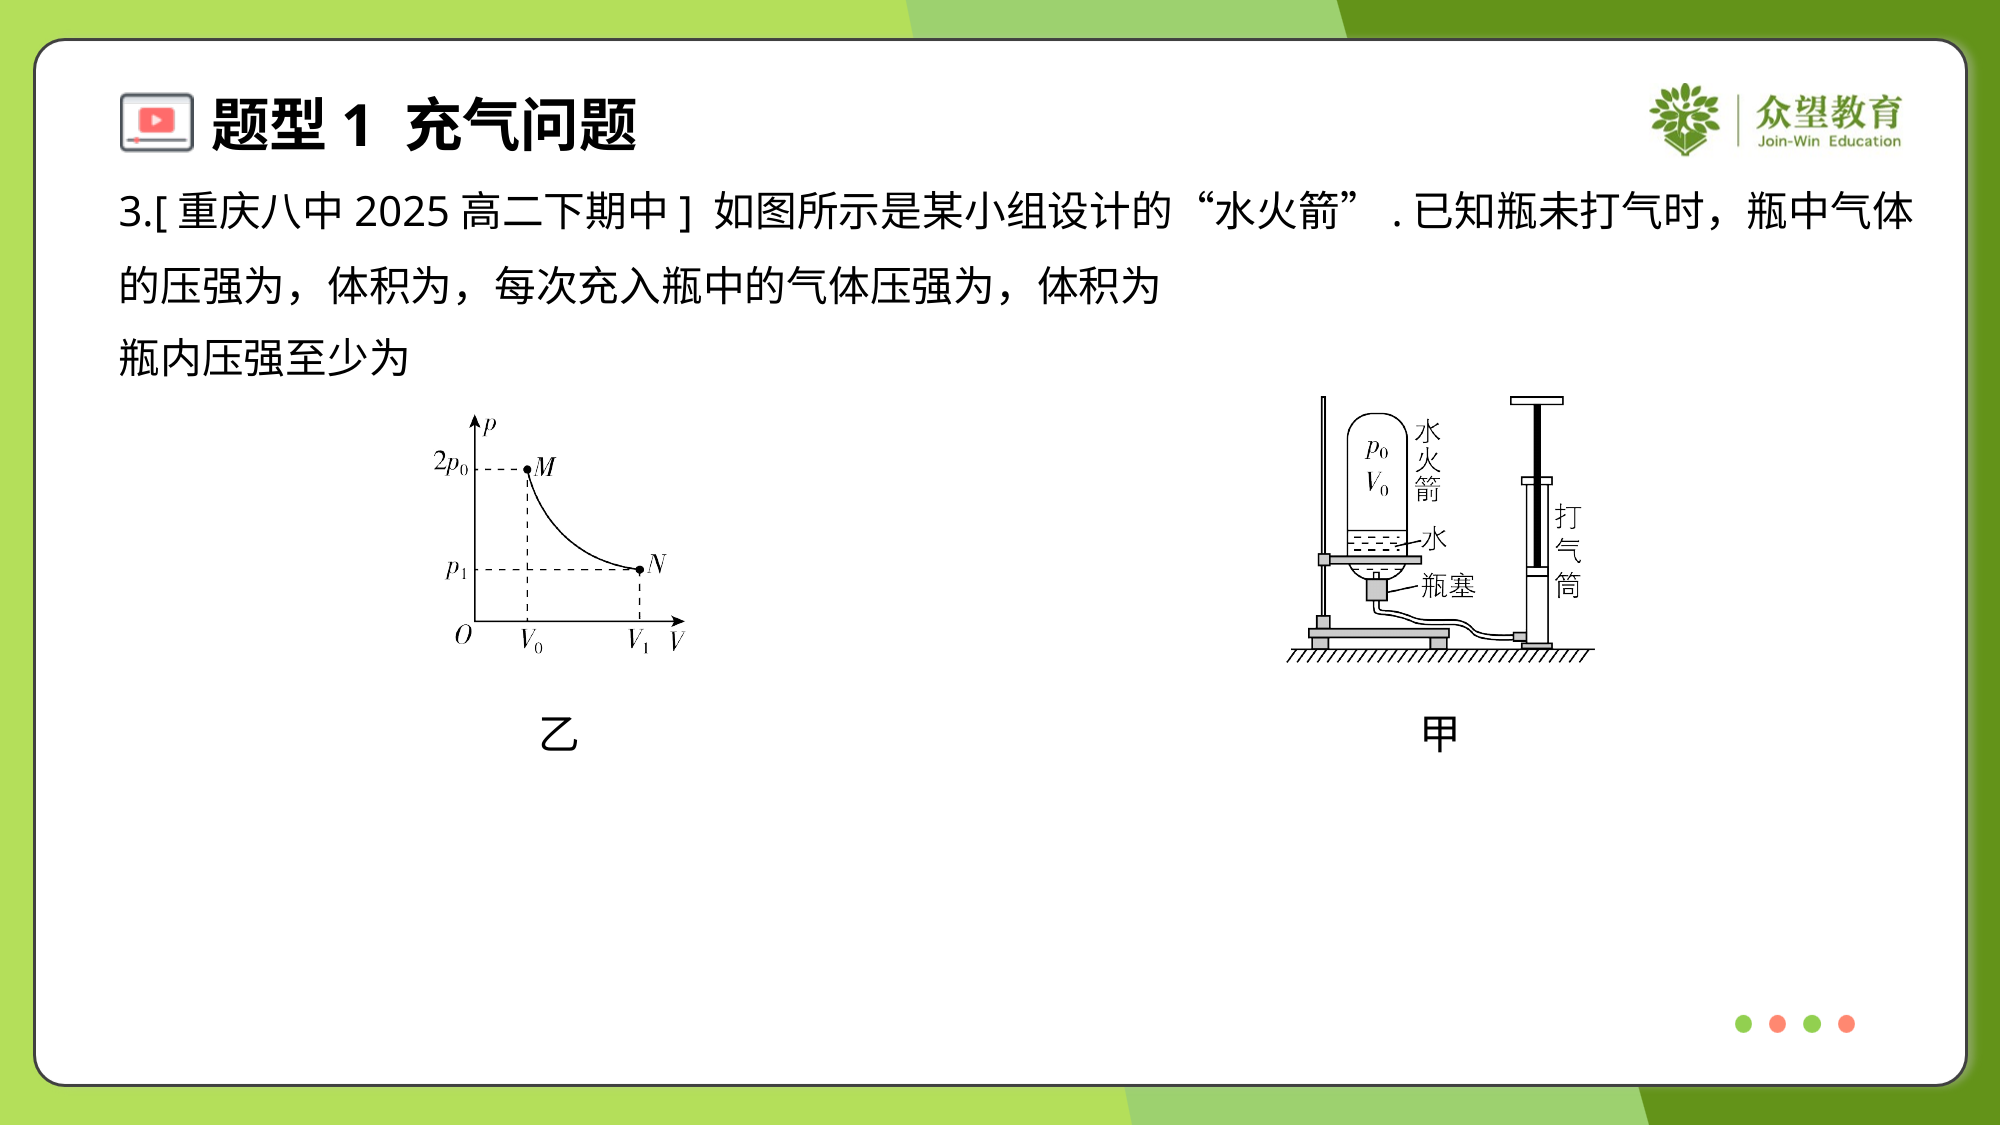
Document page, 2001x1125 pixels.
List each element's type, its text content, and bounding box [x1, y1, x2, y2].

picture [0, 0, 2000, 1125]
text_box 乙 [533, 682, 585, 817]
text_box 甲 [1415, 682, 1467, 817]
